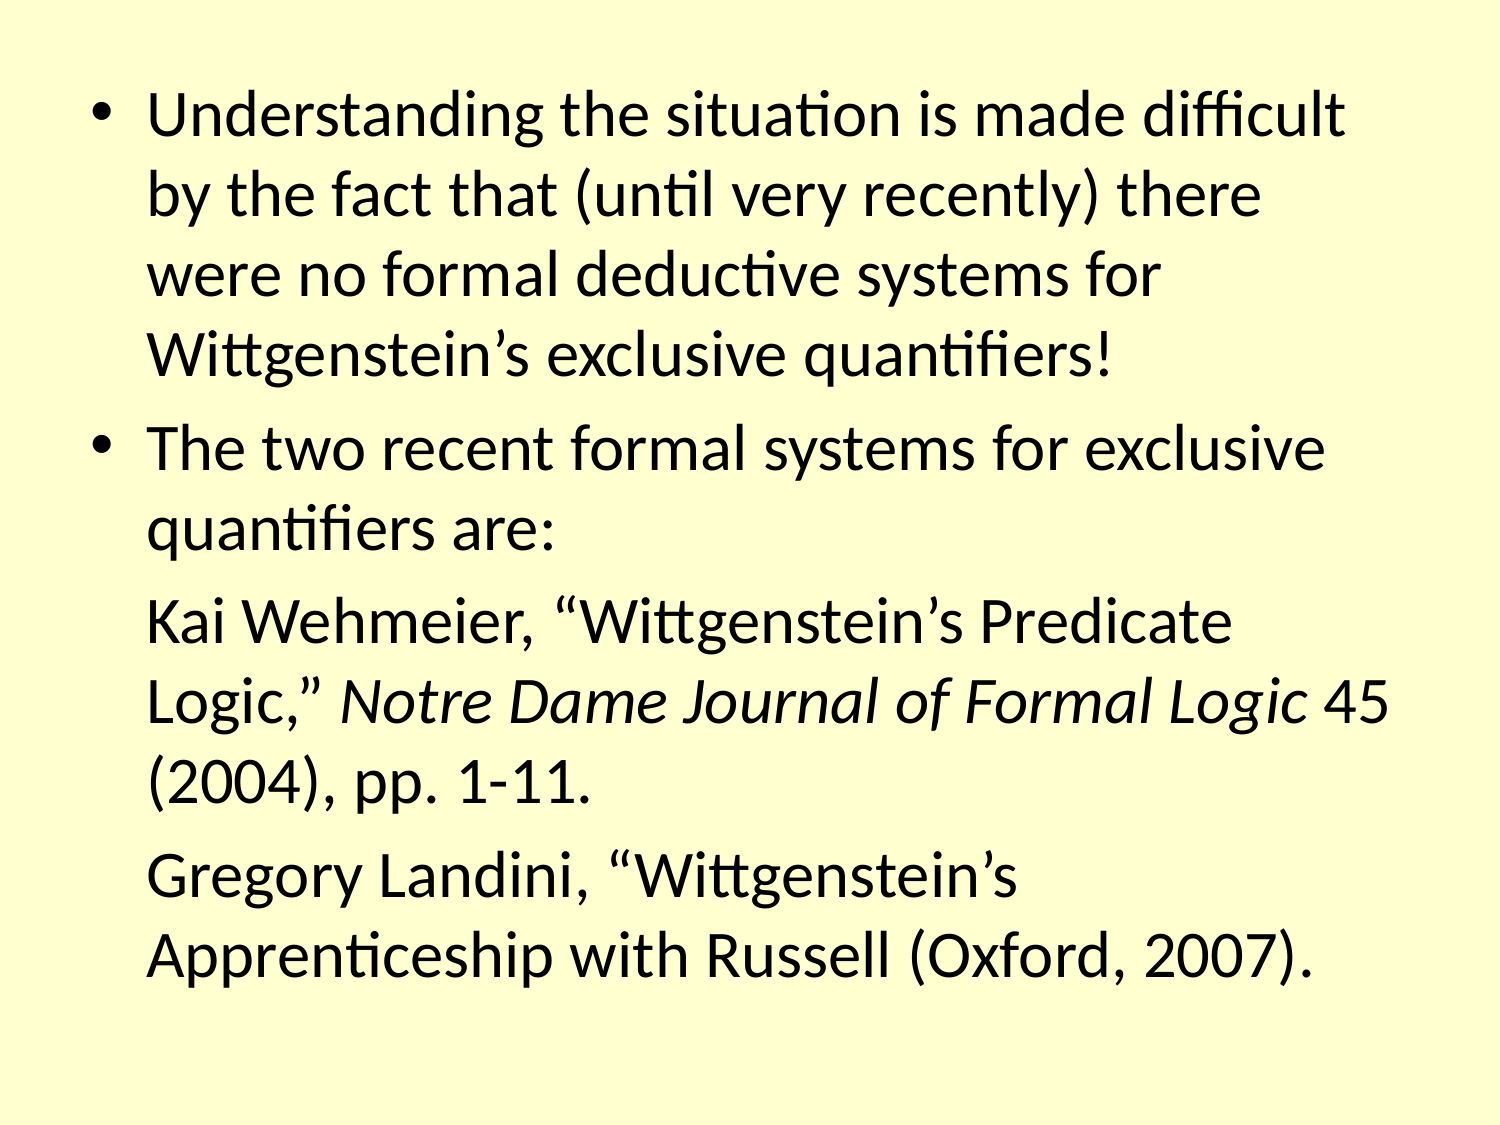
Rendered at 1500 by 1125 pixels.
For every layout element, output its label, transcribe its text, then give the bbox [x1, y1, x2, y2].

list Understanding the situation is made difficult by the fact that (until very recently) there were no formal deductive systems for Wittgenstein’s exclusive quantifiers! The two recent formal systems for exclusive quantifiers are: Kai Wehmeier, “Wittgenstein’s Predicate Logic,” Notre Dame Journal of Formal Logic 45 (2004), pp. 1-11. Gregory Landini, “Wittgenstein’s Apprenticeship with Russell (Oxford, 2007). [75, 62, 1425, 1005]
